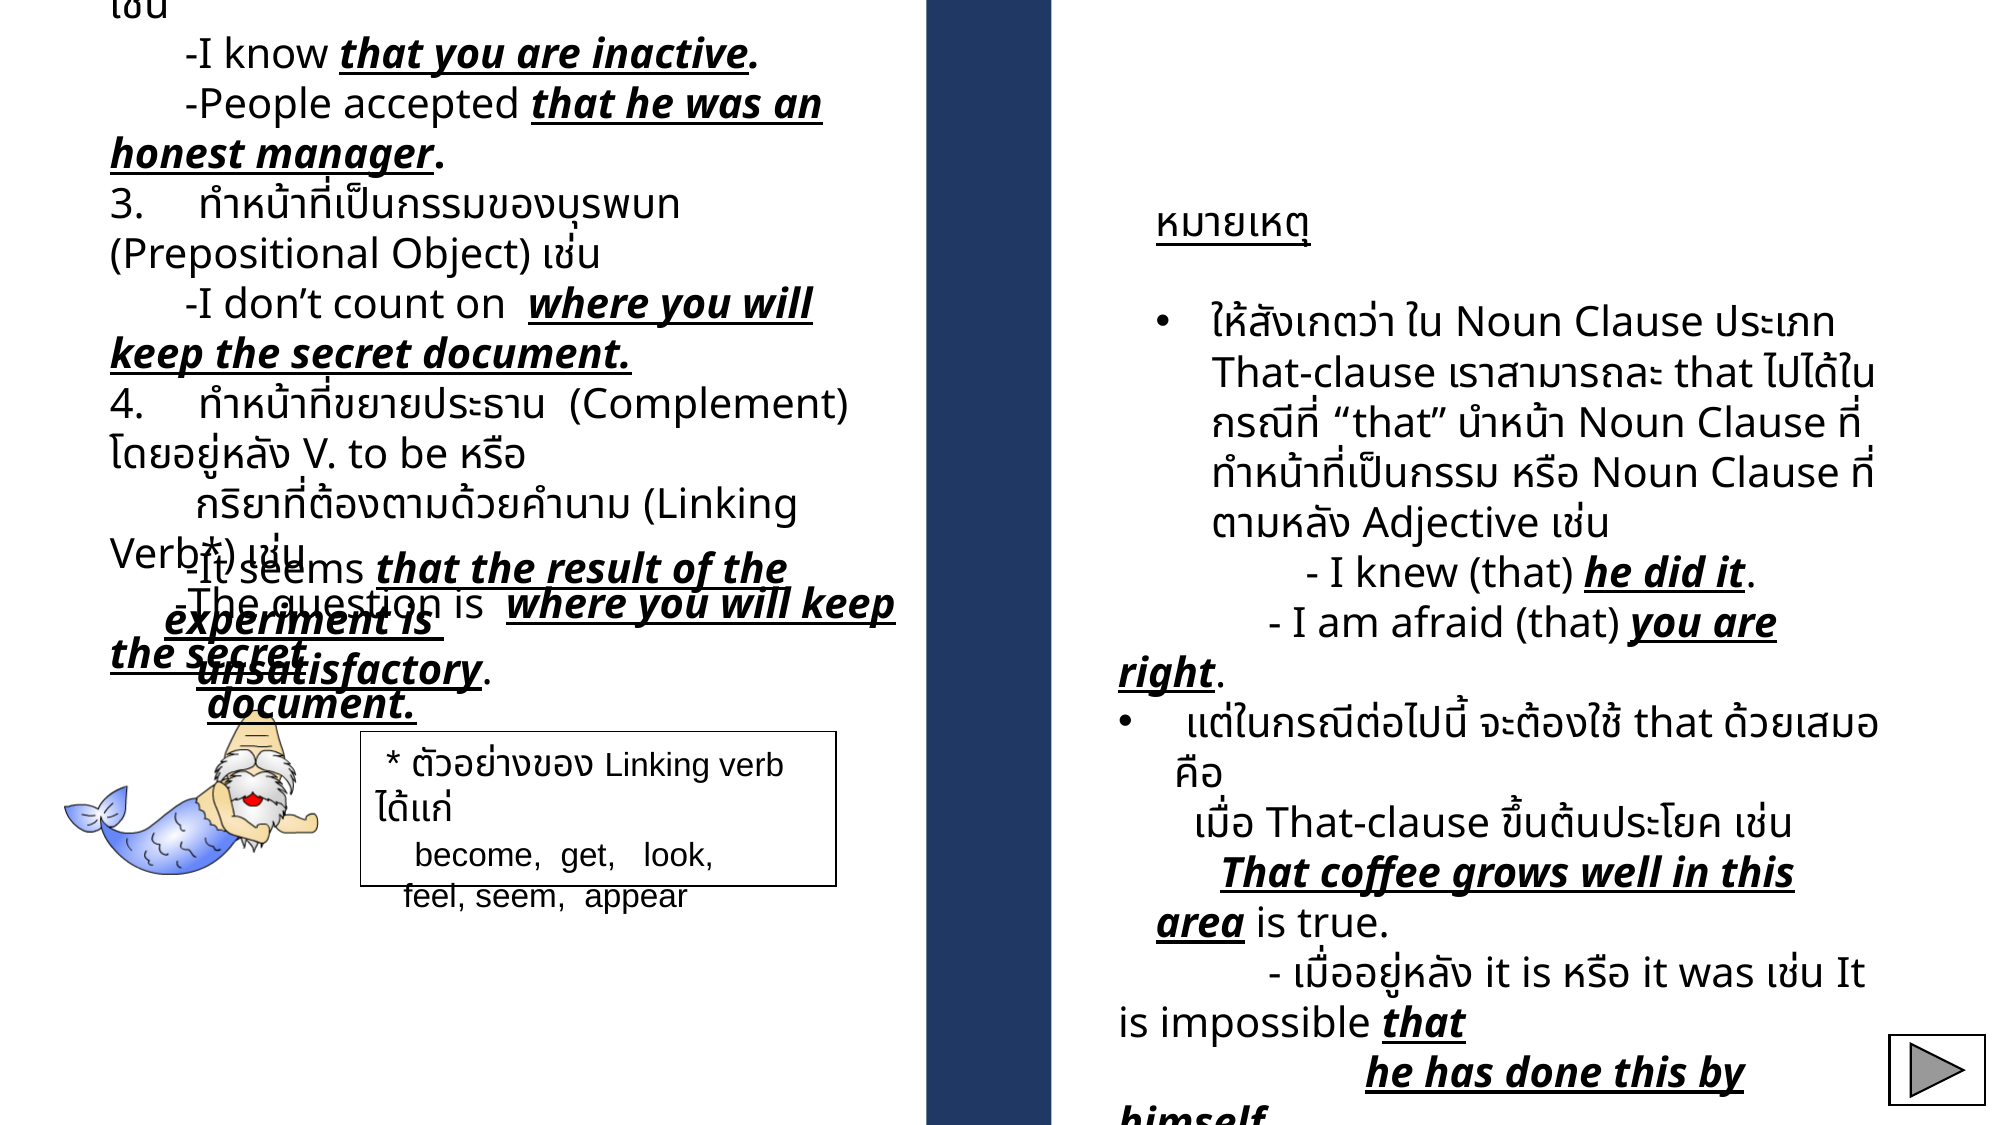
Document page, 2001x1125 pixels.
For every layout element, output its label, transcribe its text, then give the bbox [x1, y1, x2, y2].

text_box [925, 0, 1052, 1125]
text_box หมายเหตุ ให้สังเกตว่า ใน Noun Clause ประเภท That-clause เราสามารถละ that ไปได้ในกรณีที่ “that” นำหน้า Noun Clause ที่ทำหน้าที่เป็นกรรม หรือ Noun Clause ที่ตามหลัง Adjective เช่น - I knew (that) he did it. - I am afraid (that) you are right. แต่ในกรณีต่อไปนี้ จะต้องใช้ that ด้วยเสมอ คือ เมื่อ That-clause ขึ้นต้นประโยค เช่น That coffee grows well in this area is true. - เมื่ออยู่หลัง it is หรือ it was เช่น It is impossible that he has done this by himself. [1103, 187, 1906, 1125]
text_box * ตัวอย่างของ Linking verb ได้แก่ become, get, look, feel, seem, appear [361, 785, 836, 887]
picture [60, 683, 361, 934]
text_box 2. ทำหน้าที่เป็นกรรม (Object) ของประโยค เช่น -I know that you are inactive. -People accepted that he was an honest manager. 3. ทำหน้าที่เป็นกรรมของบุรพบท (Prepositional Object) เช่น -I don’t count on where you will keep the secret document. 4. ทำหน้าที่ขยายประธาน (Complement) โดยอยู่หลัง V. to be หรือ กริยาที่ต้องตามด้วยคำนาม (Linking Verb*) เช่น -The question is where you will keep the secret document. [94, 0, 929, 785]
text_box -It seems that the result of the experiment is unsatisfactory. [148, 534, 896, 700]
text_box [1906, 1034, 1986, 1106]
